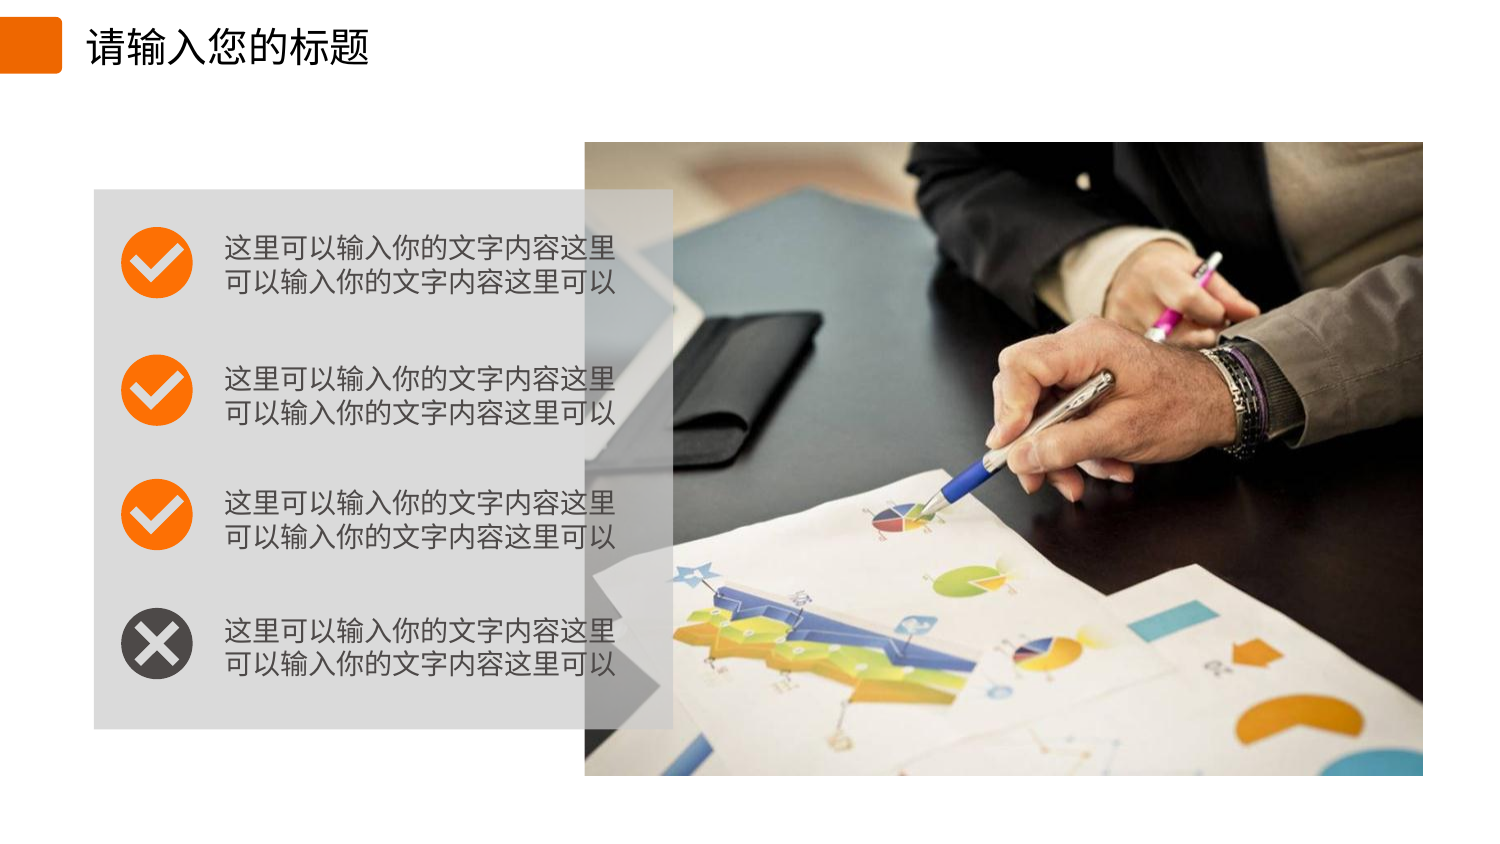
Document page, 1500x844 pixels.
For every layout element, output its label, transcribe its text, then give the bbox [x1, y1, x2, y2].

text_box 这里可以输入你的文字内容这里可以输入你的文字内容这里可以 [209, 222, 635, 306]
text_box [121, 607, 193, 680]
text_box 这里可以输入你的文字内容这里可以输入你的文字内容这里可以 [209, 478, 635, 561]
text_box [584, 142, 1423, 776]
text_box [93, 189, 674, 730]
text_box 这里可以输入你的文字内容这里可以输入你的文字内容这里可以 [209, 605, 635, 688]
text_box 这里可以输入你的文字内容这里可以输入你的文字内容这里可以 [209, 353, 635, 437]
text_box [121, 478, 193, 551]
text_box [0, 16, 63, 74]
text_box [121, 227, 193, 299]
text_box 请输入您的标题 [70, 15, 386, 79]
text_box [121, 354, 193, 426]
